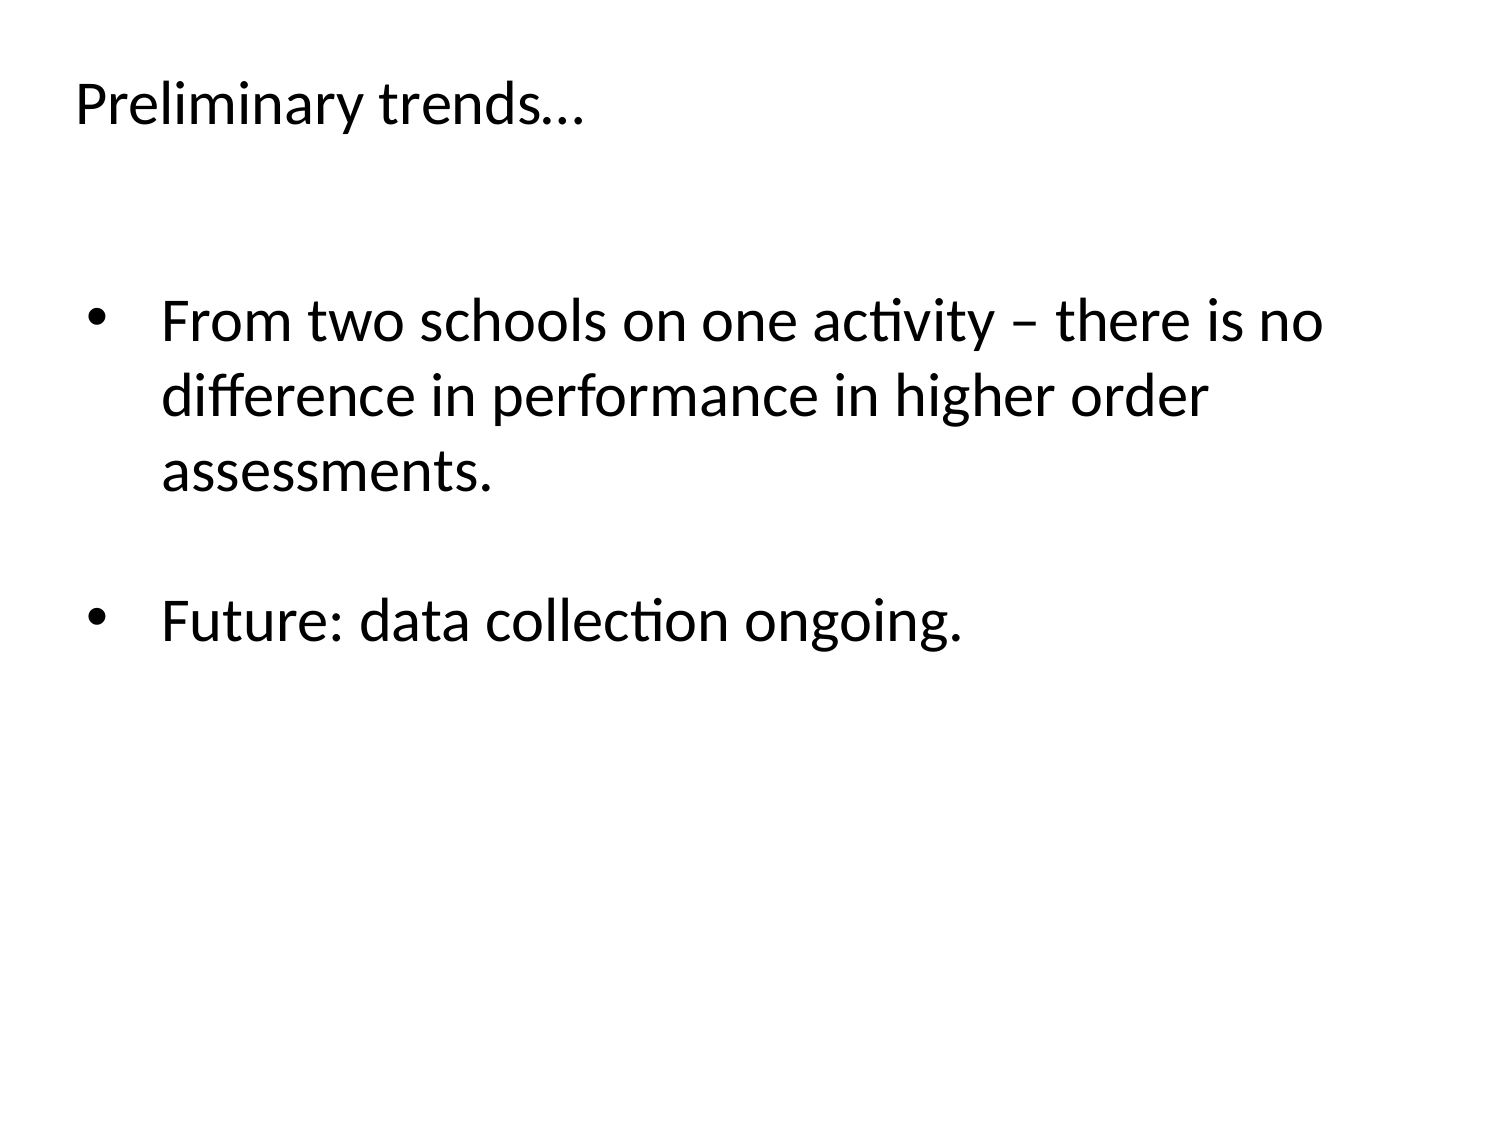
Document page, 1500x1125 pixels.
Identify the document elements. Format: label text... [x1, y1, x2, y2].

text_box From two schools on one activity – there is no difference in performance in higher order assessments. Future: data collection ongoing. [71, 271, 1434, 661]
text_box Preliminary trends… [60, 54, 601, 144]
